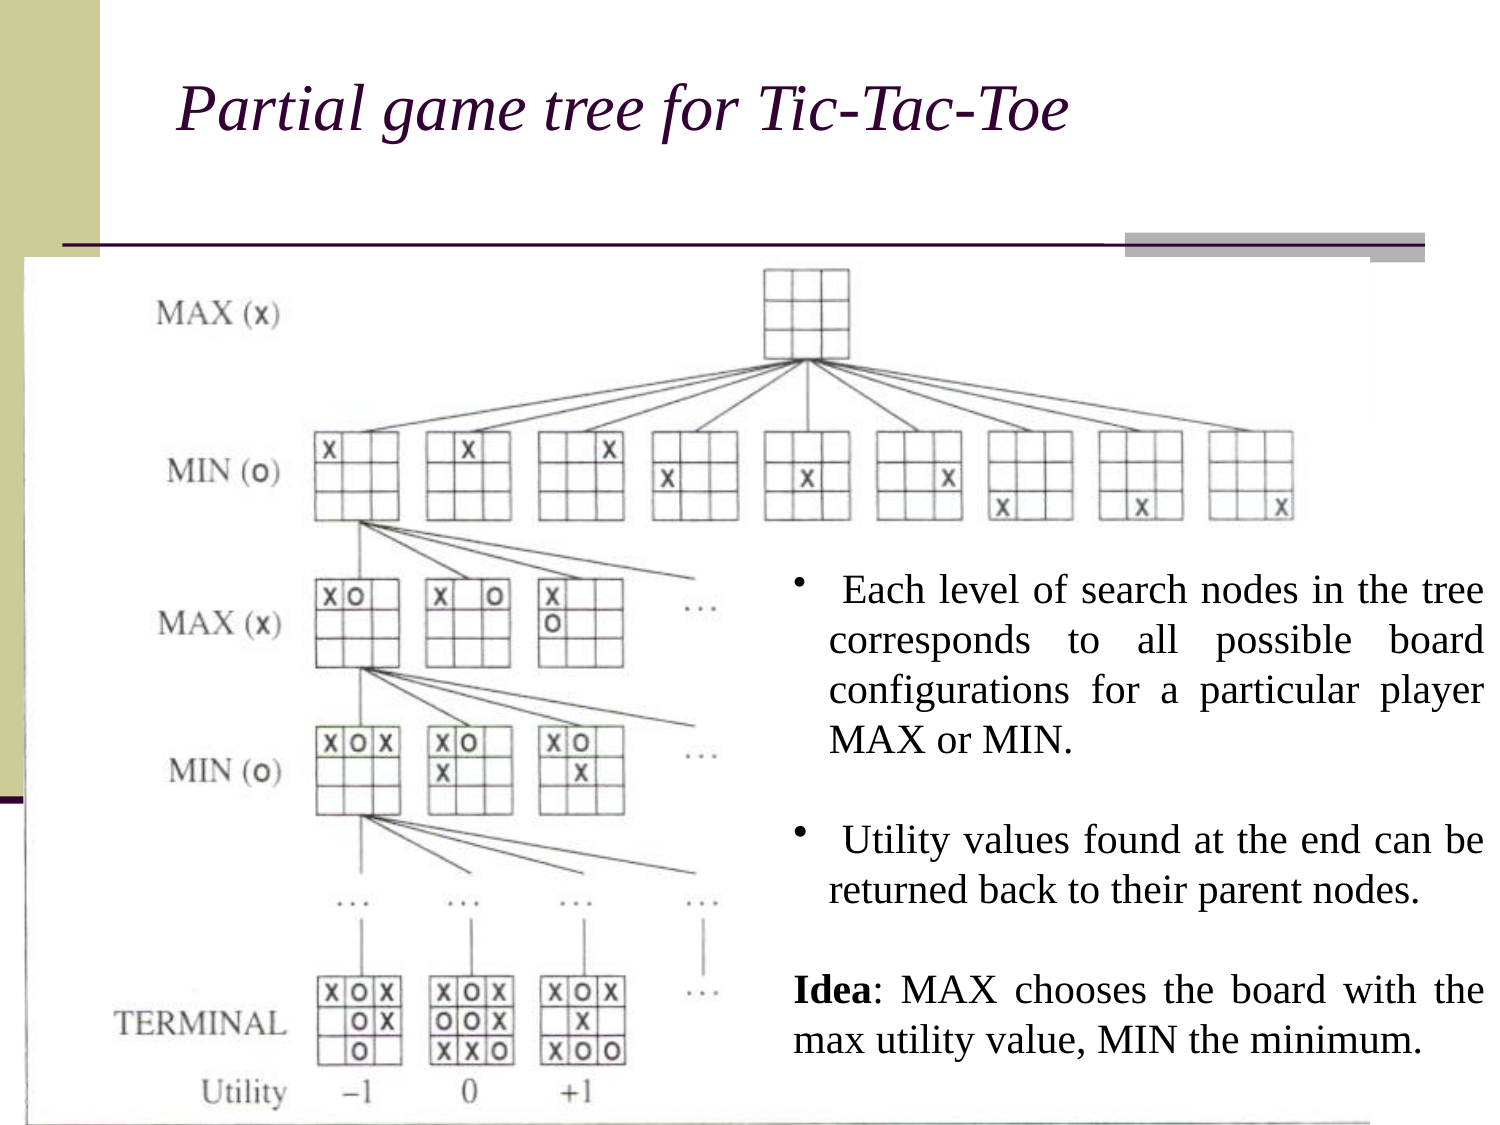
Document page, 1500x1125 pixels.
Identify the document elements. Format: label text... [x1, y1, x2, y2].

text_box Each level of search nodes in the tree corresponds to all possible board configurations for a particular player MAX or MIN. Utility values found at the end can be returned back to their parent nodes. Idea: MAX chooses the board with the max utility value, MIN the minimum. [1375, 554, 1500, 1120]
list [23, 257, 1371, 1125]
title Partial game tree for Tic-Tac-Toe [161, 45, 1437, 162]
